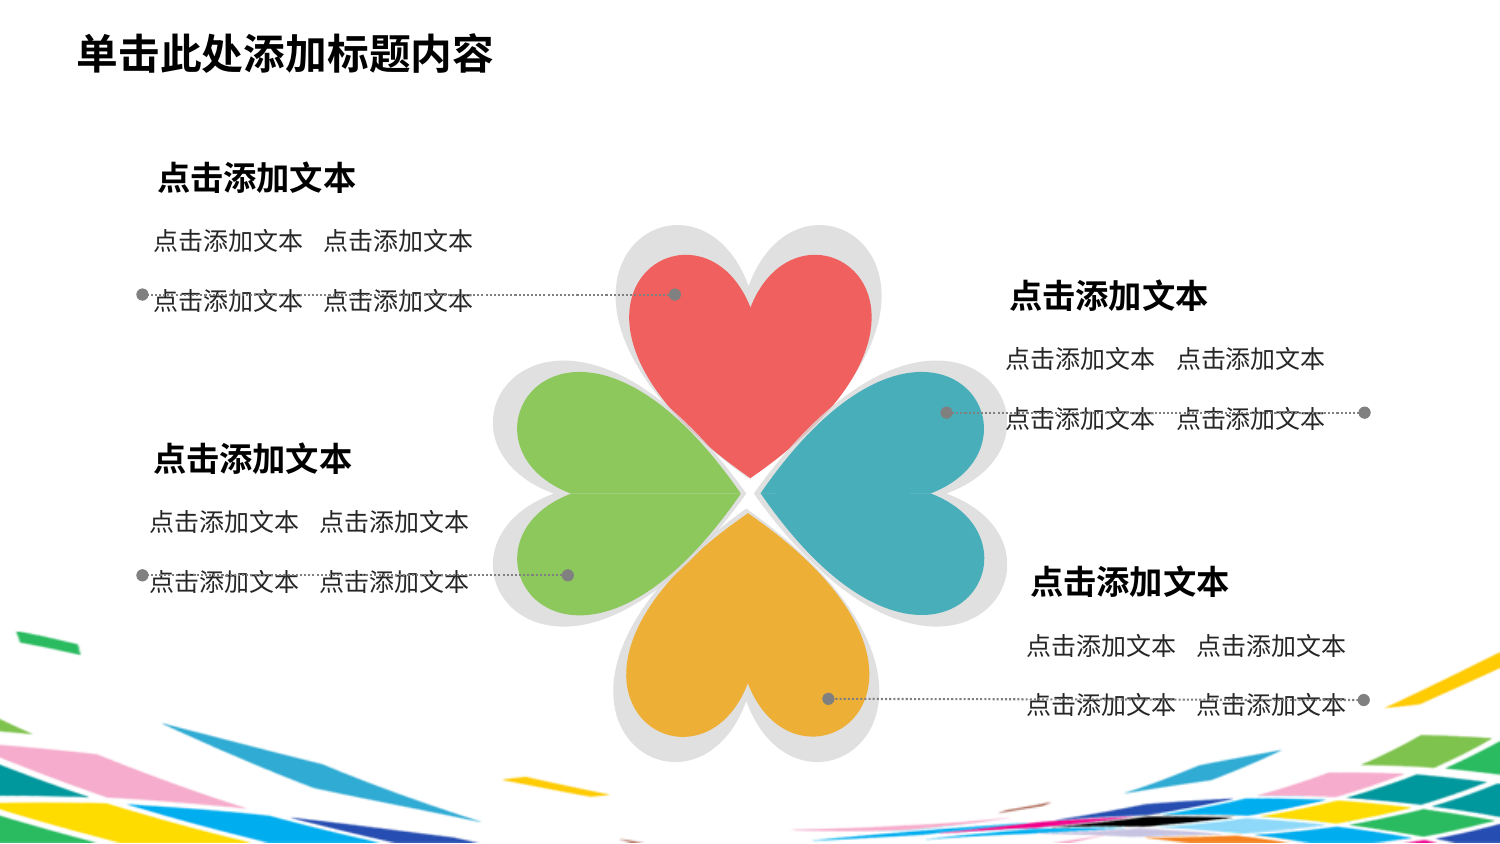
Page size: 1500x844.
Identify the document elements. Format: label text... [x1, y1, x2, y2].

picture [0, 514, 1500, 843]
picture [410, 576, 415, 589]
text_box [946, 268, 1365, 413]
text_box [138, 149, 676, 295]
picture [256, 576, 267, 585]
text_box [613, 508, 879, 766]
picture [325, 579, 338, 584]
picture [1117, 701, 1122, 712]
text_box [134, 430, 569, 576]
picture [1287, 701, 1292, 712]
picture [1134, 701, 1143, 708]
picture [240, 576, 245, 589]
picture [1304, 701, 1313, 708]
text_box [751, 321, 1015, 552]
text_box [828, 554, 1371, 701]
picture [155, 579, 168, 584]
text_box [616, 221, 881, 319]
picture [1202, 702, 1215, 707]
picture [426, 576, 437, 585]
text_box 单击此处添加标题内容 [61, 20, 586, 86]
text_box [485, 320, 751, 667]
picture [1032, 702, 1045, 707]
